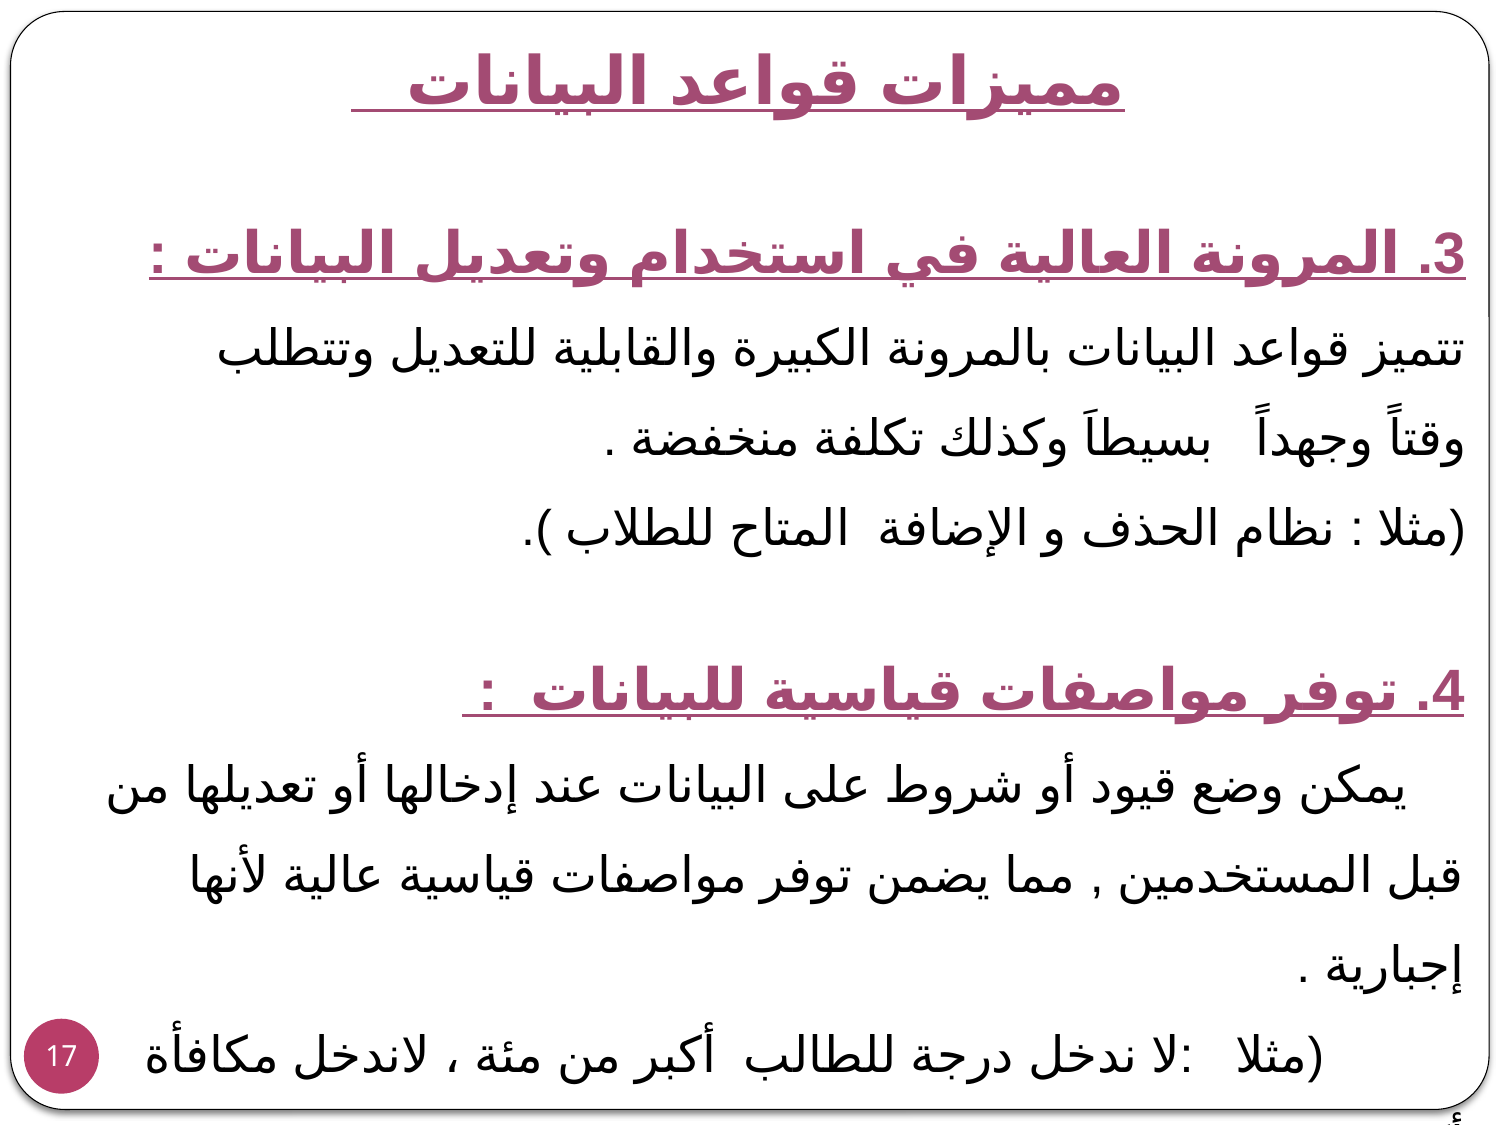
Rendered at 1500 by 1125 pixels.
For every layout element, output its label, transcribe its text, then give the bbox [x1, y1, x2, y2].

text_box 3. المرونة العالية في استخدام وتعديل البيانات : تتميز قواعد البيانات بالمرونة الكبيرة والقابلية للتعديل وتتطلب وقتاً وجهداً بسيطاَ وكذلك تكلفة منخفضة . (مثلا : نظام الحذف و الإضافة المتاح للطلاب ). [118, 173, 1482, 563]
slide_number 17 [23, 1018, 99, 1094]
text_box مميزات قواعد البيانات [40, 30, 1436, 127]
text_box 4. توفر مواصفات قياسية للبيانات : يمكن وضع قيود أو شروط على البيانات عند إدخالها أو تعديلها من قبل المستخدمين , مما يضمن توفر مواصفات قياسية عالية لأنها إجبارية . (مثلا : لا ندخل درجة للطالب أكبر من مئة ، لاندخل مكافأة أكثر من 1000). [88, 609, 1480, 1125]
